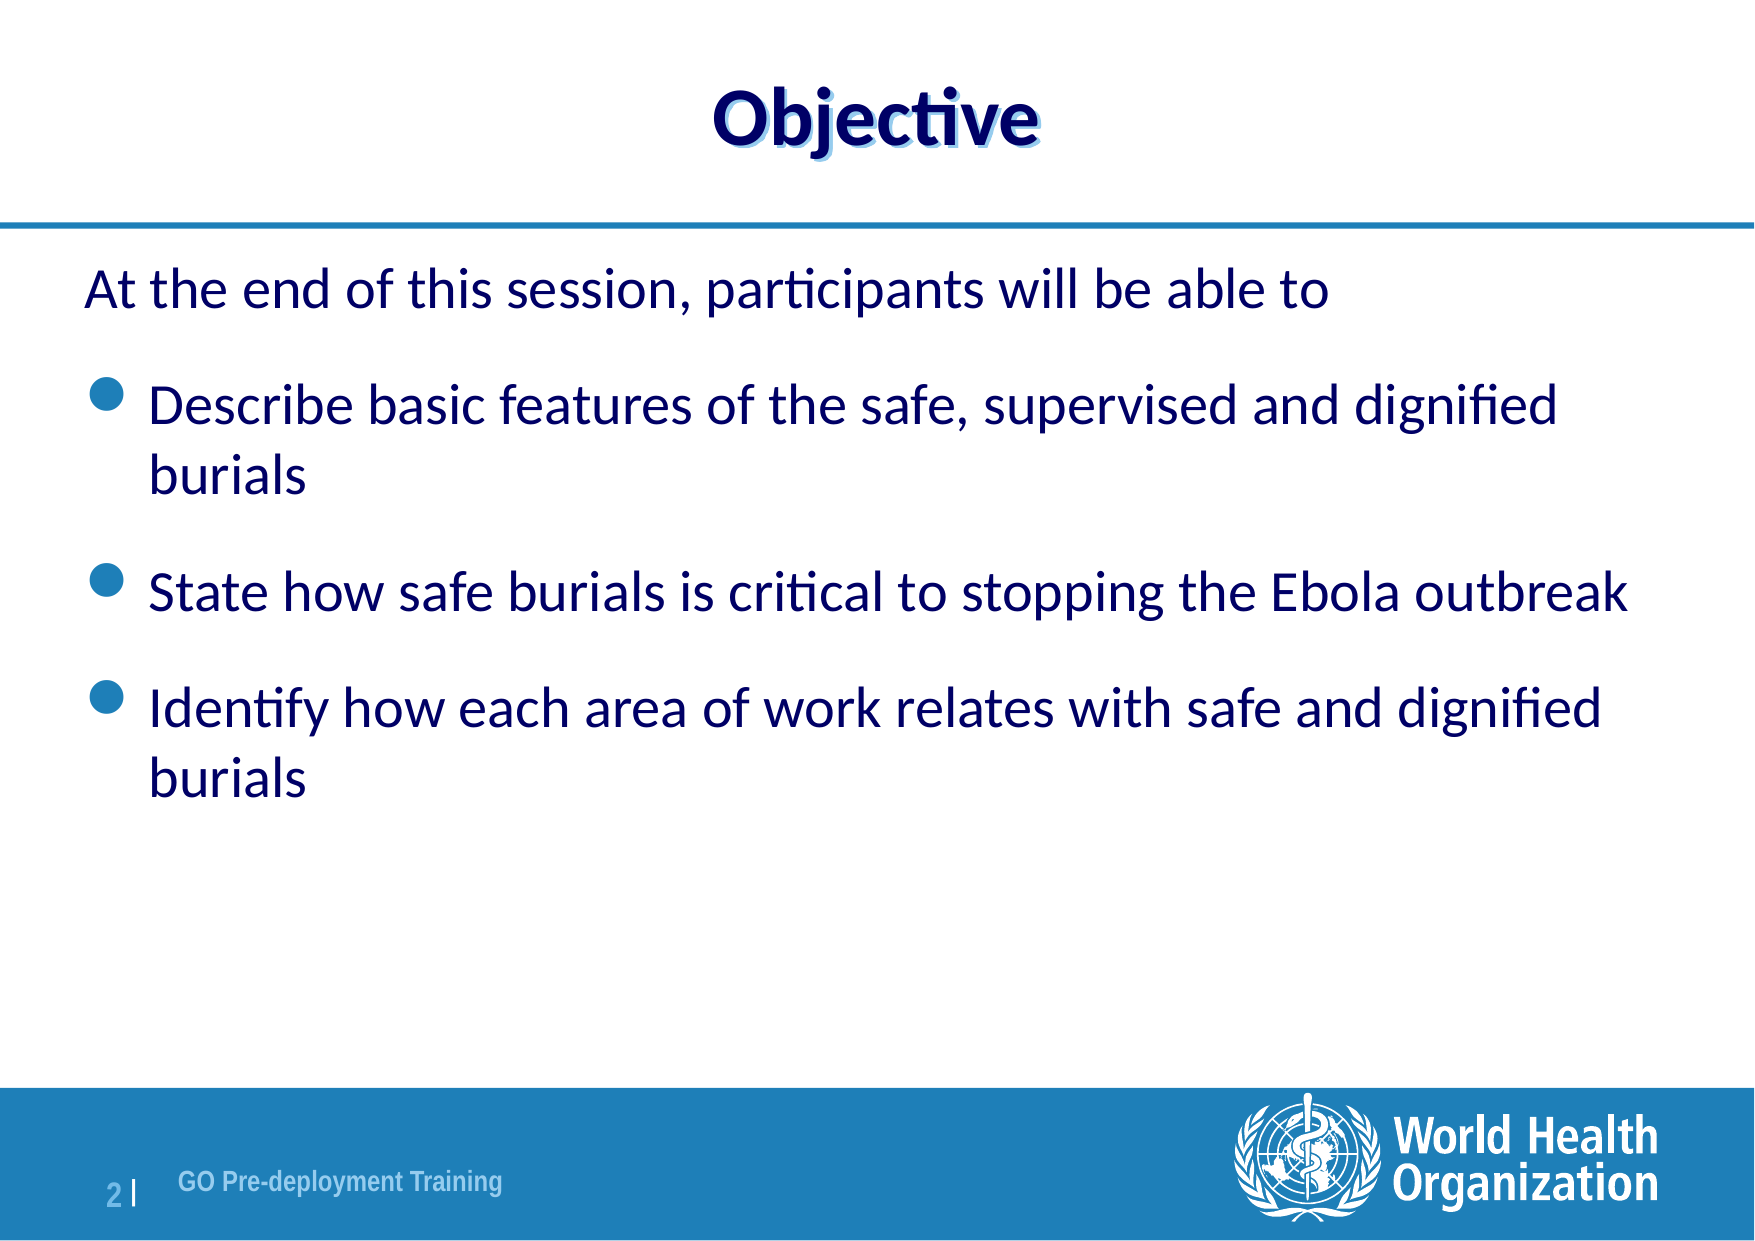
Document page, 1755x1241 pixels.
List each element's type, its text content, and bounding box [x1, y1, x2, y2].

title Objective [0, 0, 1755, 224]
list At the end of this session, participants will be able to Describe basic features of the safe, supervised and dignified burials State how safe burials is critical to stopping the Ebola outbreak Identify how each area of work relates with safe and dignified burials [84, 249, 1676, 1084]
